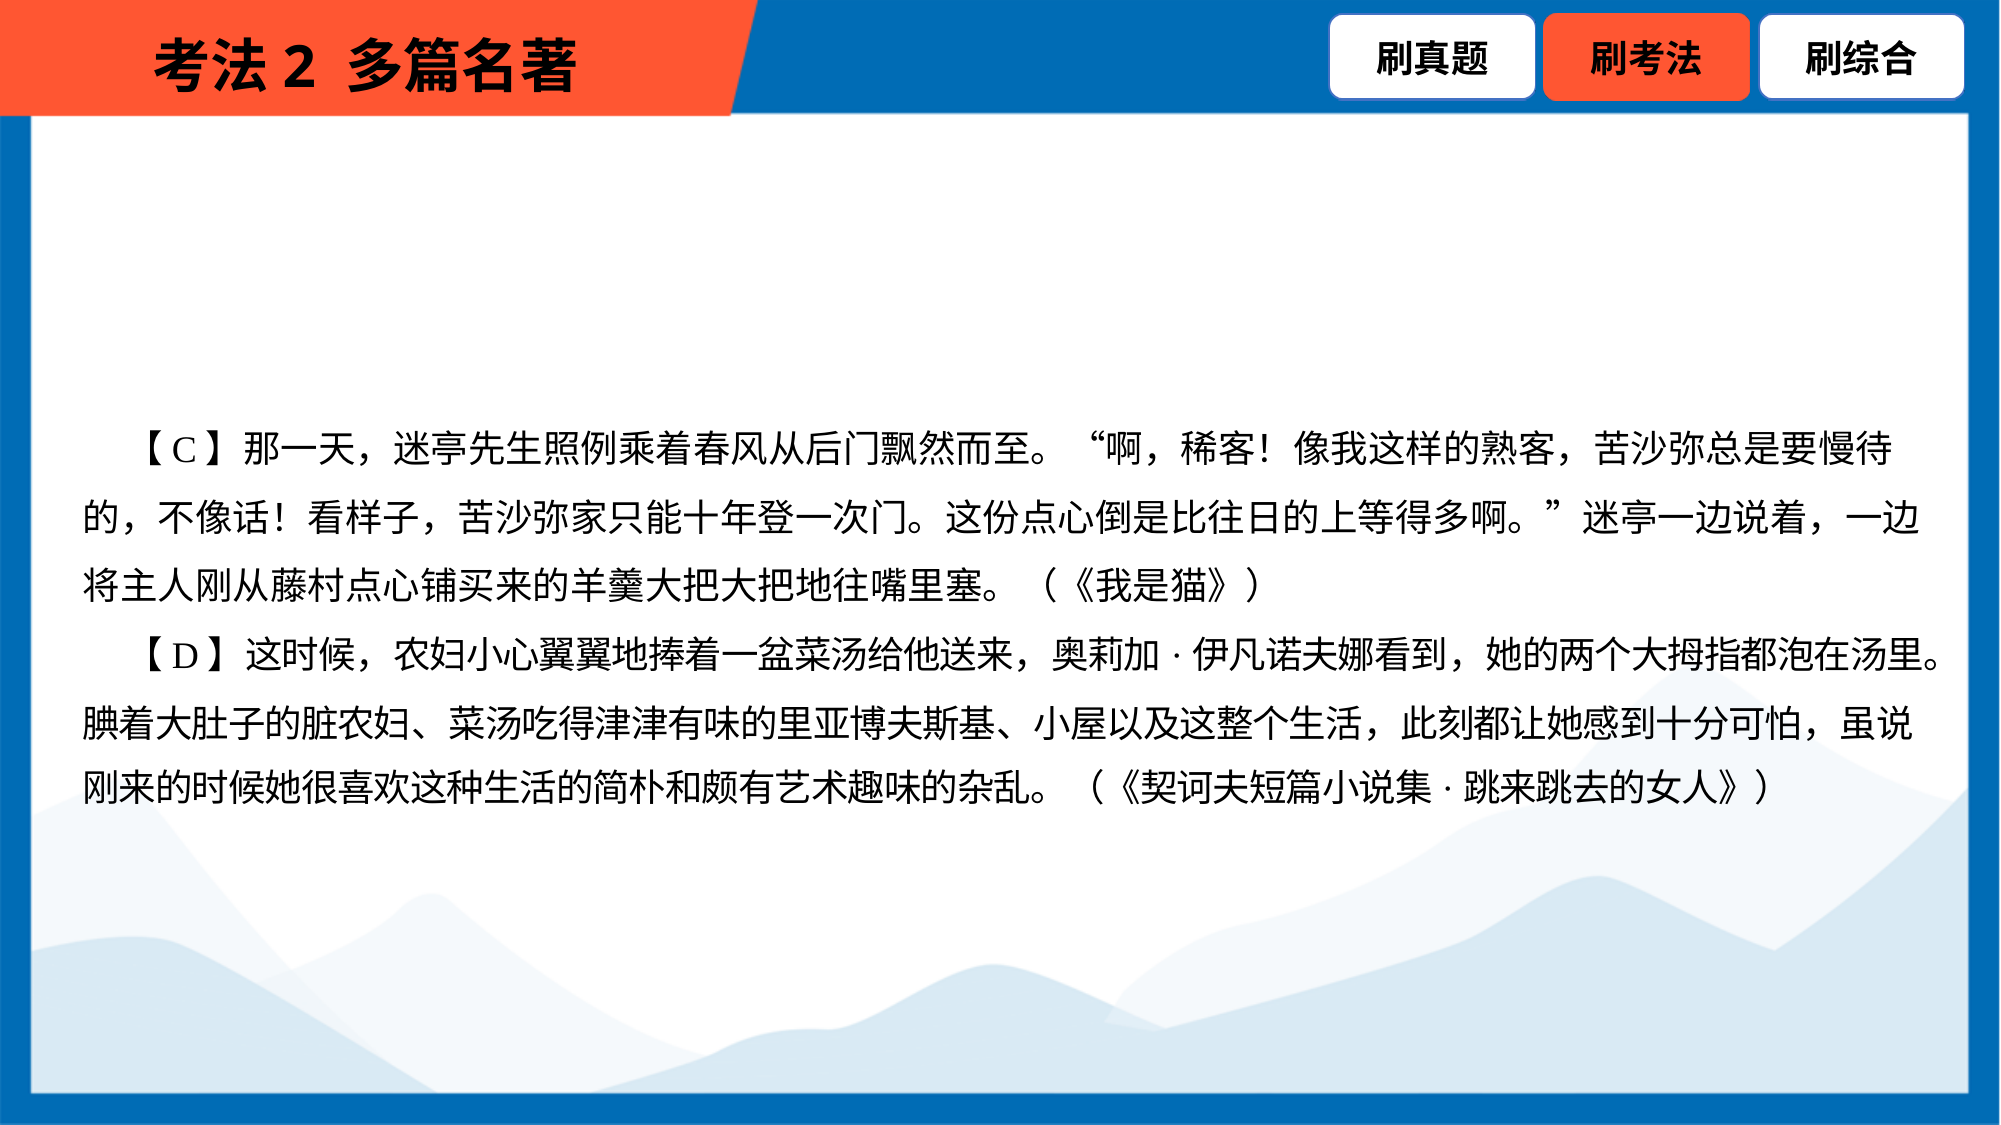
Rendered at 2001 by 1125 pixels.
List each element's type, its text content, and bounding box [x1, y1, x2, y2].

picture [0, 0, 2000, 1125]
text_box 【C】那一天，迷亭先生照例乘着春风从后门飘然而至。“啊，稀客！像我这样的熟客，苦沙弥总是要慢待 的，不像话！看样子，苦沙弥家只能十年登一次门。这份点心倒是比往日的上等得多啊。”迷亭一边说着，一边 将主人刚从藤村点心铺买来的羊羹大把大把地往嘴里塞。（《我是猫》） 【D】这时候，农妇小心翼翼地捧着一盆菜汤给他送来，奥莉加·伊凡诺夫娜看到，她的两个大拇指都泡在汤里。 腆着大肚子的脏农妇、菜汤吃得津津有味的里亚博夫斯基、小屋以及这整个生活，此刻都让她感到十分可怕，虽说 刚来的时候她很喜欢这种生活的简朴和颇有艺术趣味的杂乱。（《契诃夫短篇小说集·跳来跳去的女人》） [82, 401, 1917, 803]
